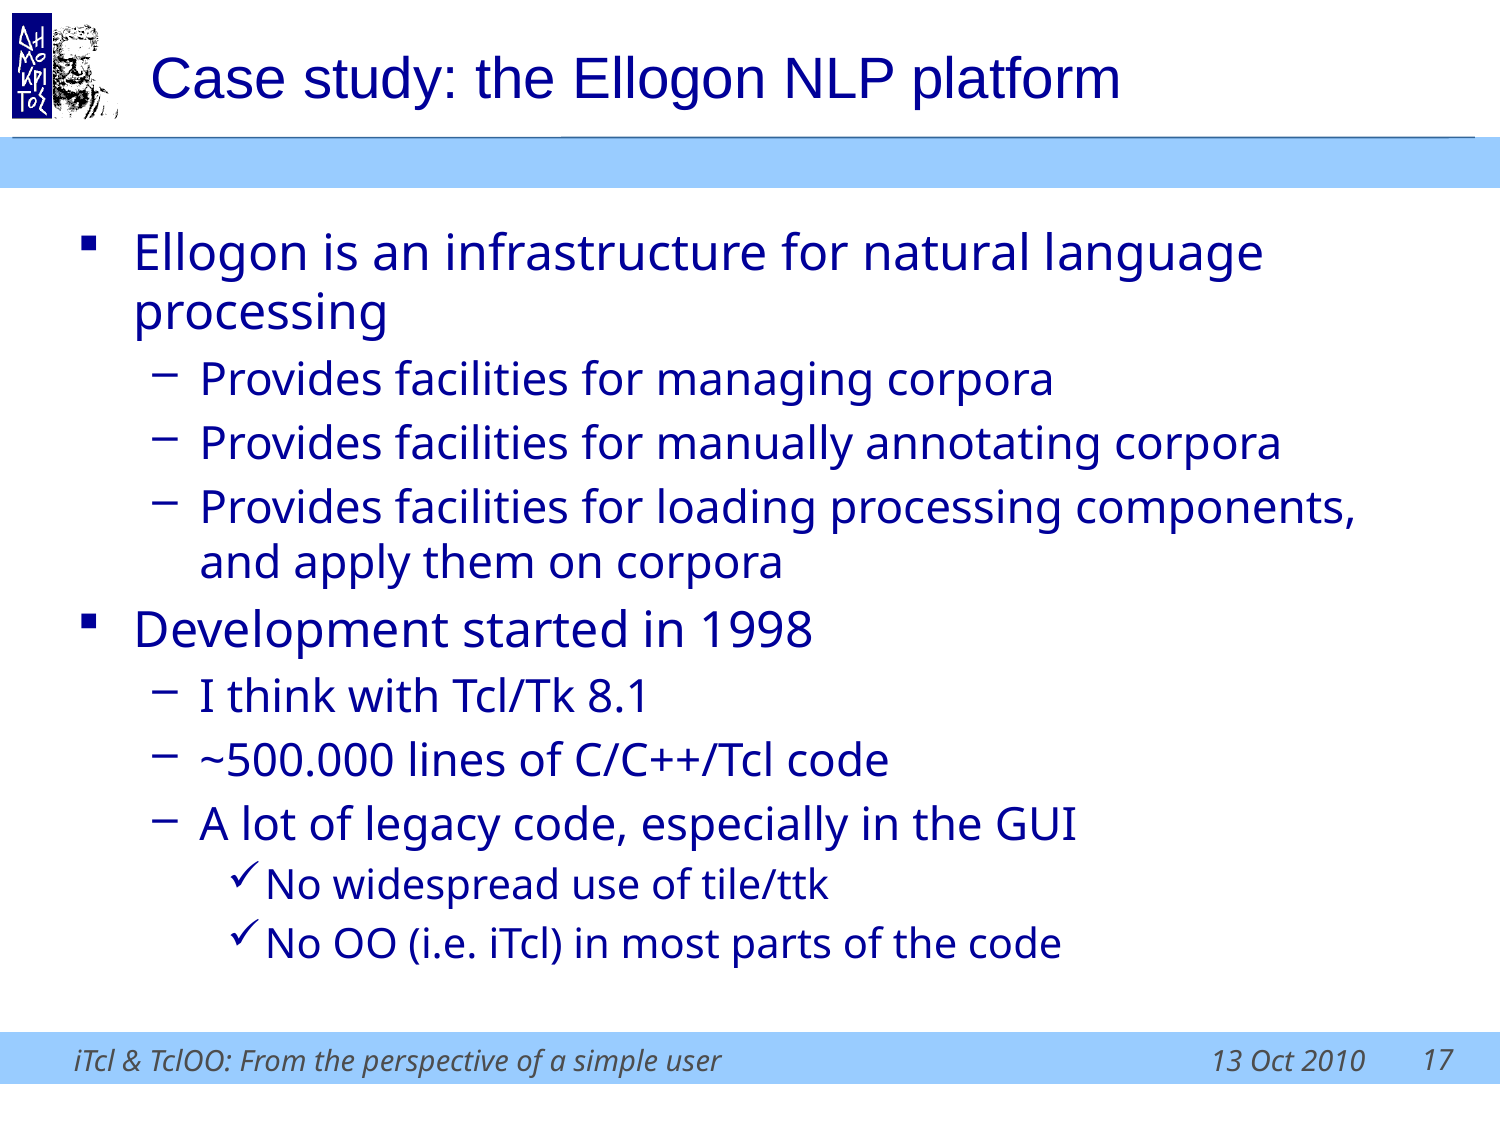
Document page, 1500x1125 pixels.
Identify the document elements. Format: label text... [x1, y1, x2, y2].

title Case study: the Ellogon NLP platform [135, 12, 1476, 138]
slide_number 17 [1399, 1033, 1476, 1084]
list Ellogon is an infrastructure for natural language processing Provides facilities for managing corpora Provides facilities for manually annotating corpora Provides facilities for loading processing components, and apply them on corpora Development started in 1998 I think with Tcl/Tk 8.1 ~500.000 lines of C/C++/Tcl code A lot of legacy code, especially in the GUI No widespread use of tile/ttk No OO (i.e. iTcl) in most parts of the code [62, 212, 1438, 1001]
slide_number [1190, 1034, 1381, 1086]
picture [11, 13, 118, 120]
footer iTcl & TclOO: From the perspective of a simple user [58, 1034, 1190, 1086]
